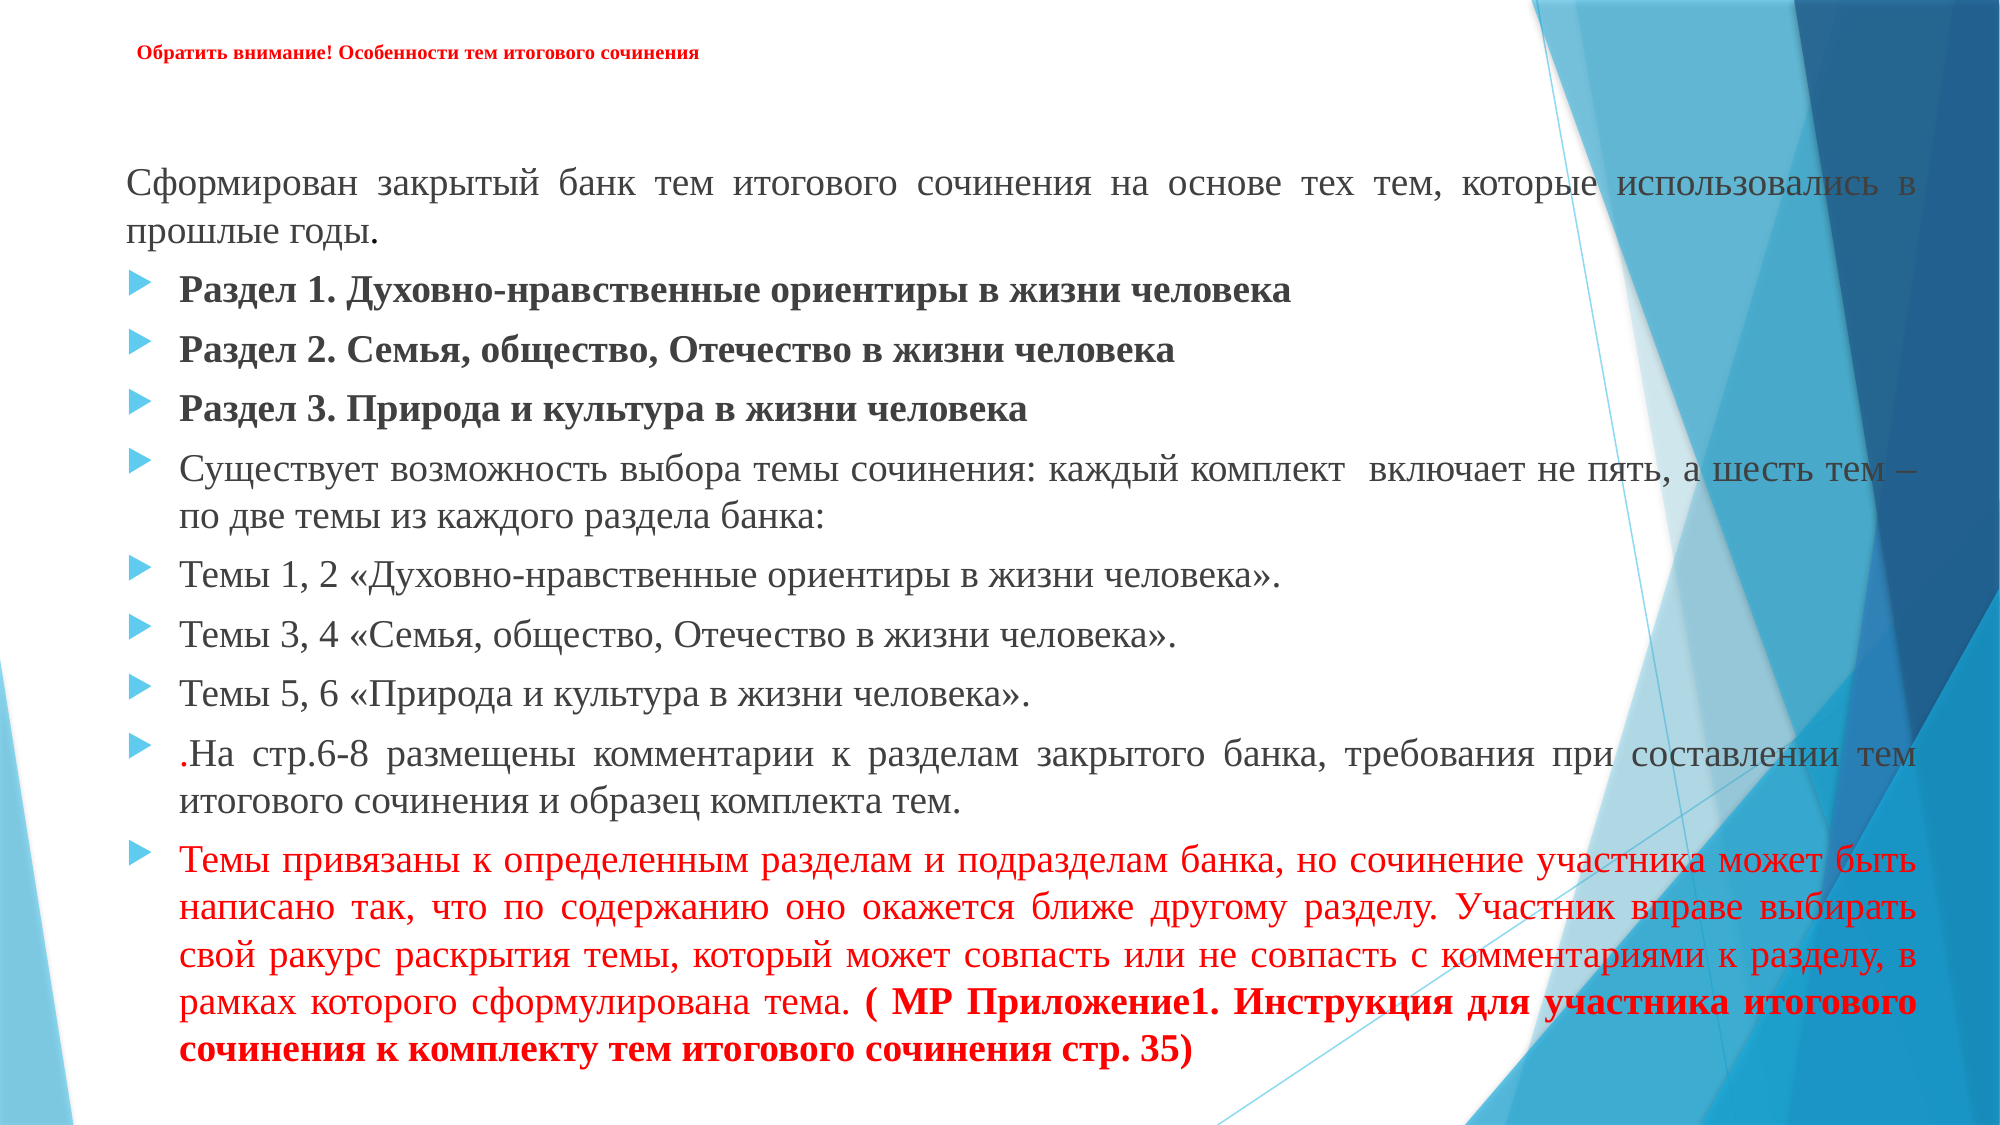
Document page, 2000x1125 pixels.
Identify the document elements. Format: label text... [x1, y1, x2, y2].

list Сформирован закрытый банк тем итогового сочинения на основе тех тем, которые использовались в прошлые годы. Раздел 1. Духовно-нравственные ориентиры в жизни человека Раздел 2. Семья, общество, Отечество в жизни человека Раздел 3. Природа и культура в жизни человека Существует возможность выбора темы сочинения: каждый комплект включает не пять, а шесть тем – по две темы из каждого раздела банка: Темы 1, 2 «Духовно-нравственные ориентиры в жизни человека». Темы 3, 4 «Семья, общество, Отечество в жизни человека». Темы 5, 6 «Природа и культура в жизни человека». .На стр.6-8 размещены комментарии к разделам закрытого банка, требования при составлении тем итогового сочинения и образец комплекта тем. Темы привязаны к определенным разделам и подразделам банка, но сочинение участника может быть написано так, что по содержанию оно окажется ближе другому разделу. Участник вправе выбирать свой ракурс раскрытия темы, который может совпасть или не совпасть с комментариями к разделу, в рамках которого сформулирована тема. ( МР Приложение1. Инструкция для участника итогового сочинения к комплекту тем итогового сочинения стр. 35) [111, 149, 1933, 1083]
title Обратить внимание! Особенности тем итогового сочинения [111, 30, 1850, 149]
